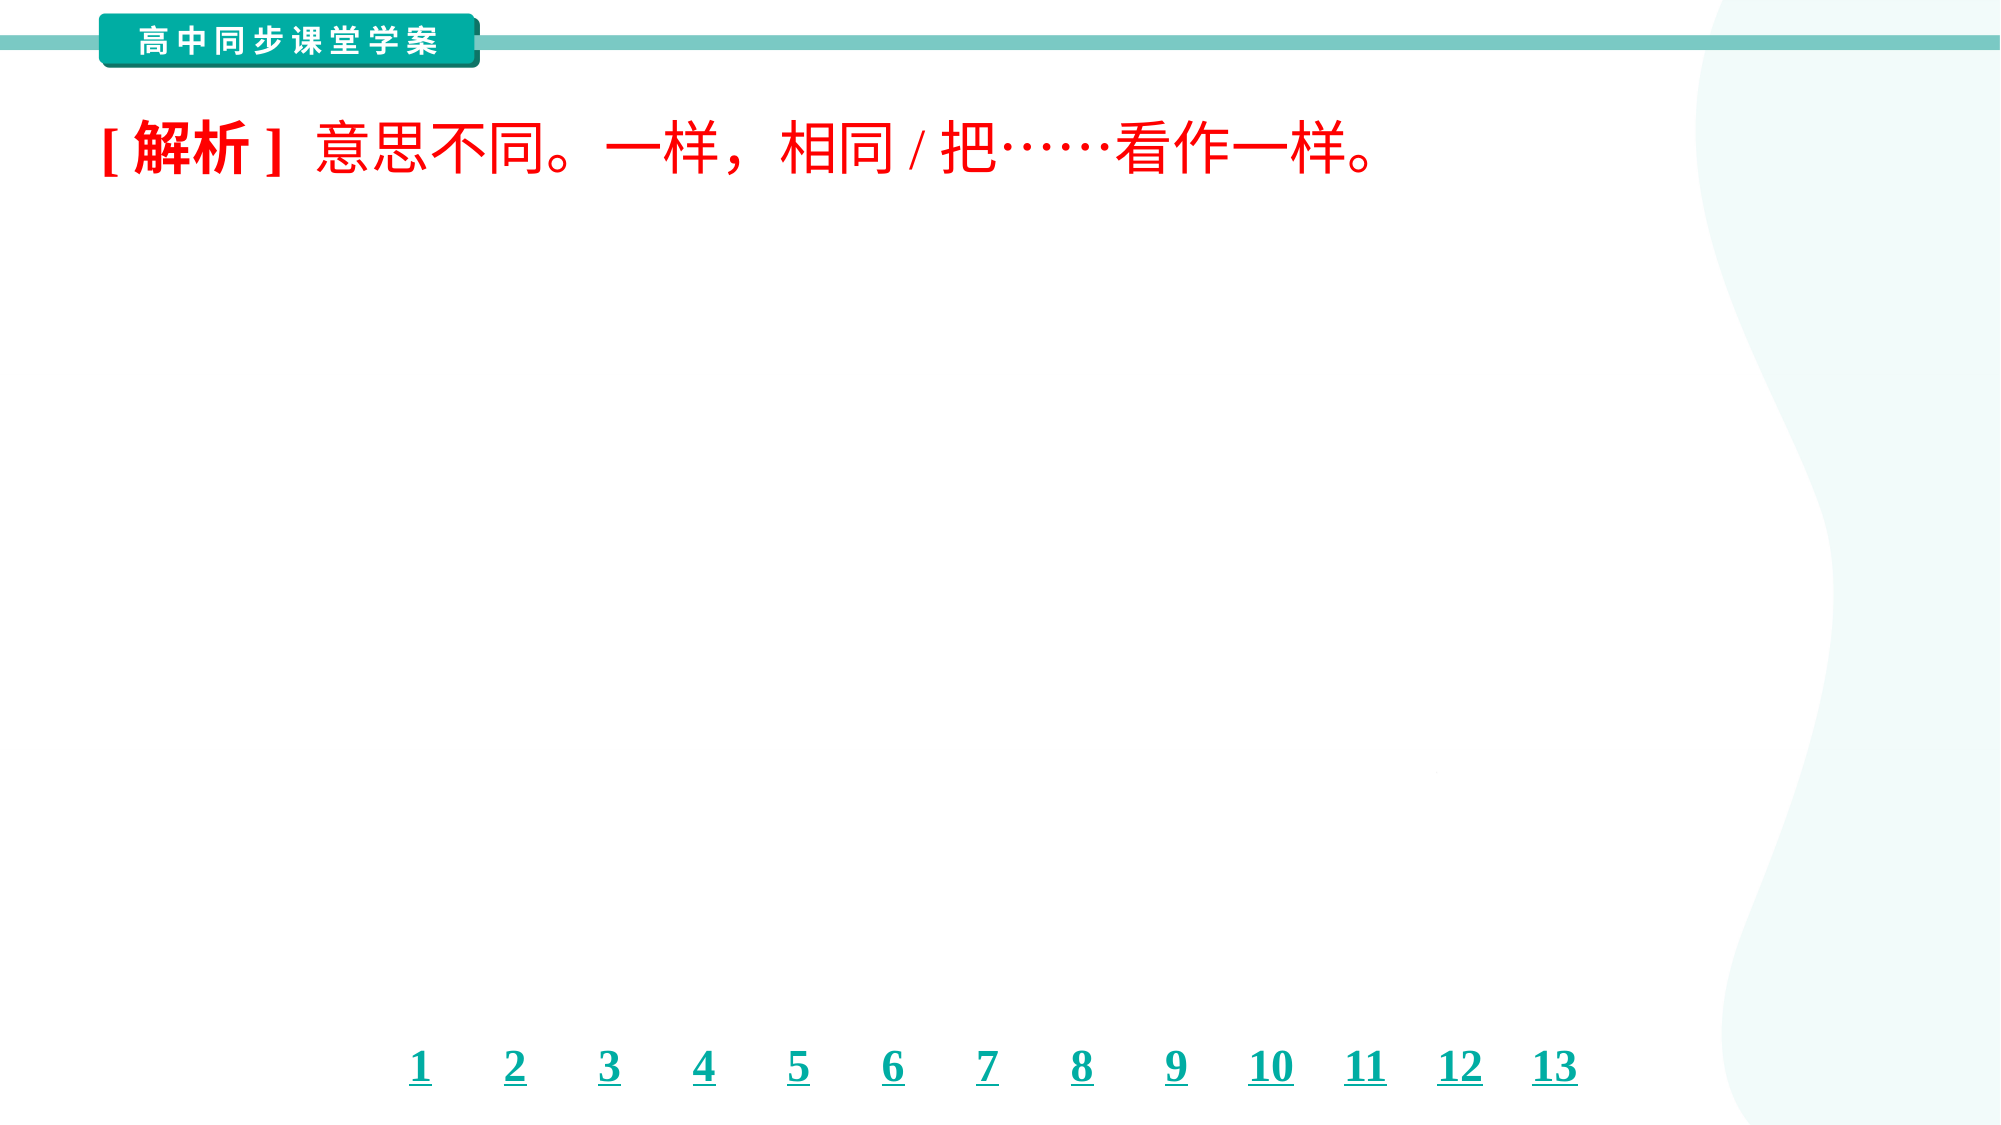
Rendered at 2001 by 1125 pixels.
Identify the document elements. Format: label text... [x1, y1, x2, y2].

text_box [解析] 意思不同。一样，相同/把……看作一样。 [100, 76, 1899, 170]
picture [0, 0, 2000, 1125]
